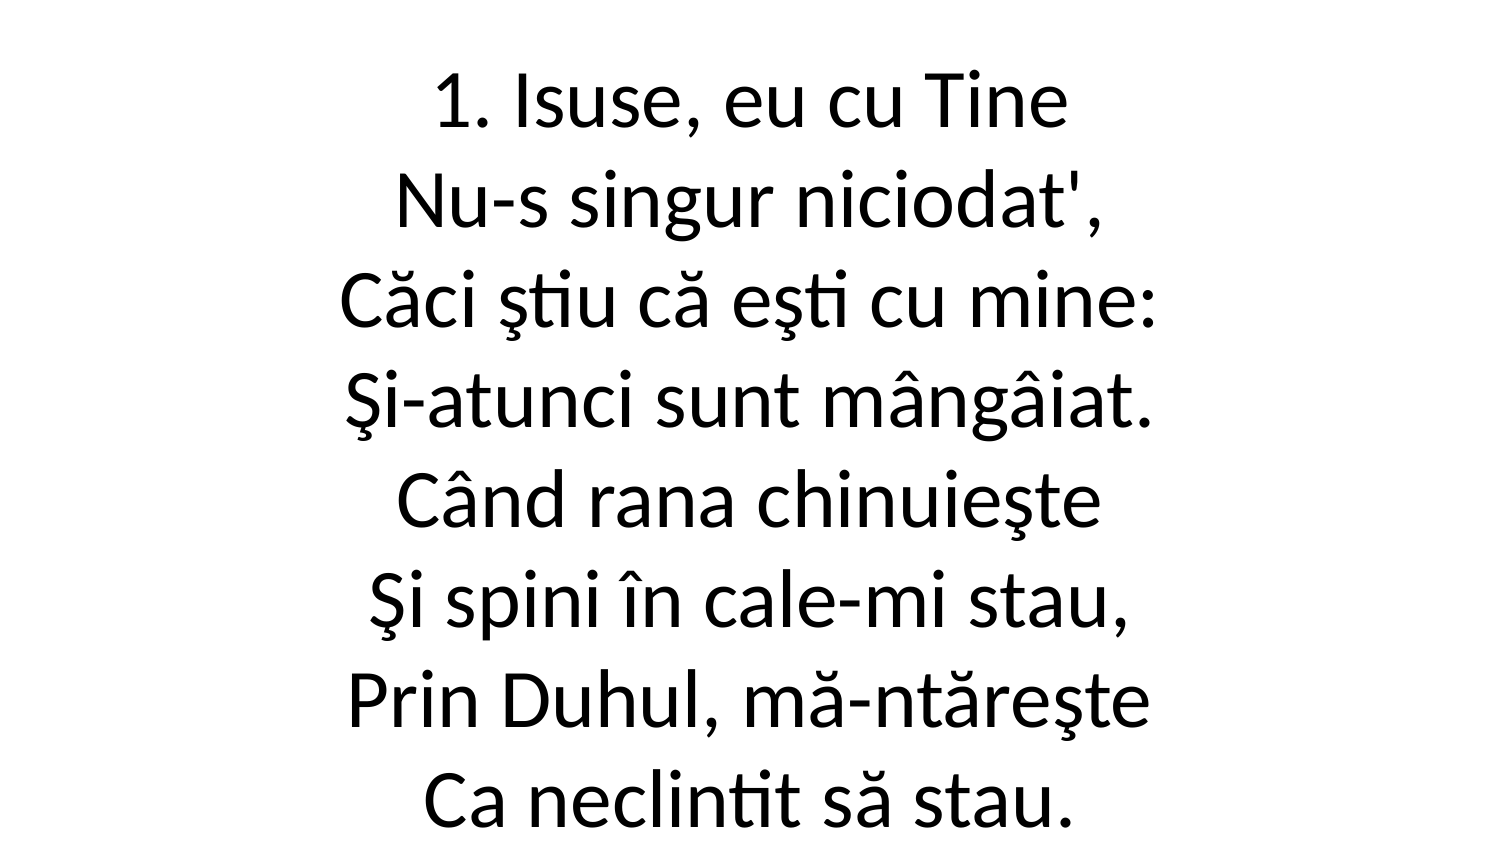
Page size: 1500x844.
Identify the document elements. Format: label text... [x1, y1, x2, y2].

text_box 1. Isuse, eu cu Tine Nu-s singur niciodat', Căci ştiu că eşti cu mine: Şi-atunci sunt mângâiat. Când rana chinuieşte Şi spini în cale-mi stau, Prin Duhul, mă-ntăreşte Ca neclintit să stau. [324, 0, 1176, 844]
